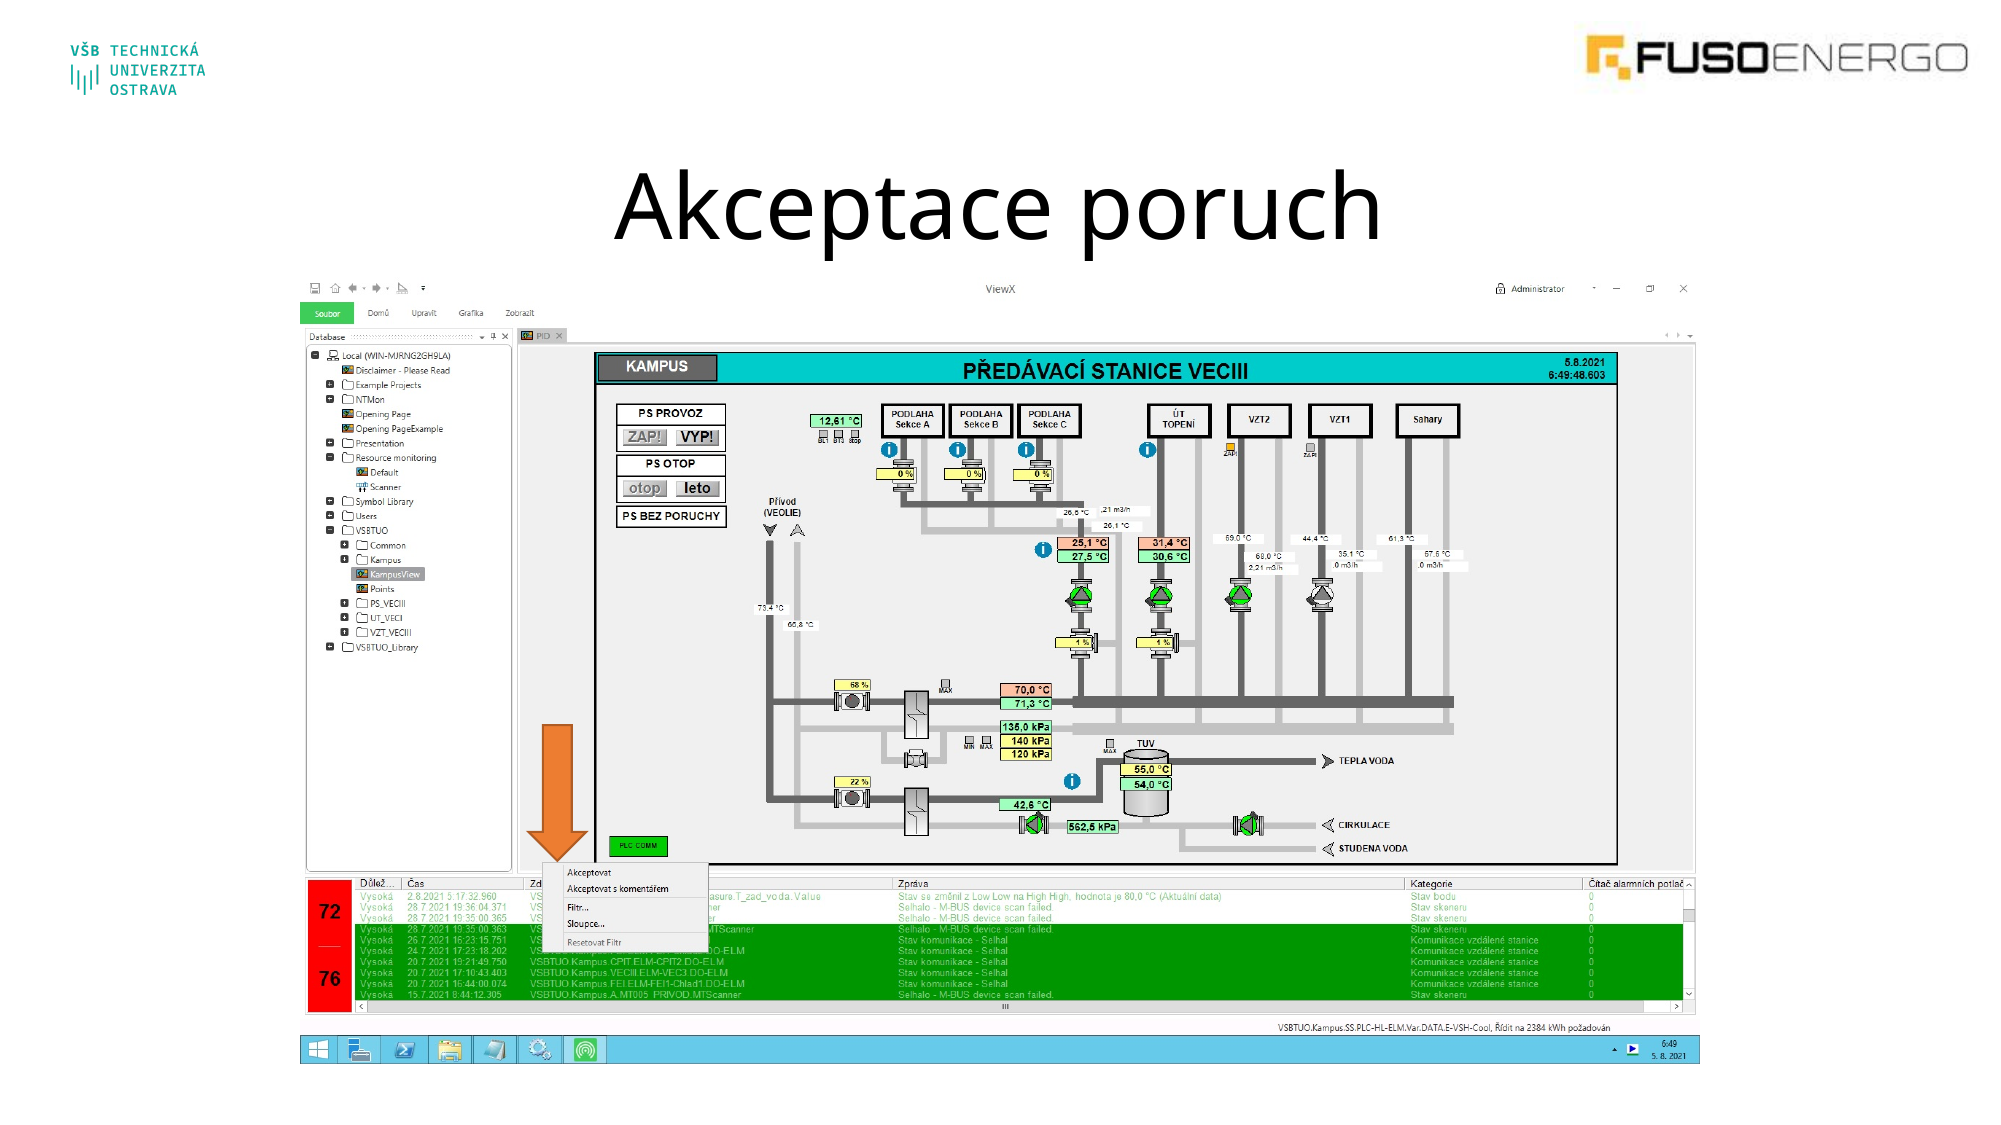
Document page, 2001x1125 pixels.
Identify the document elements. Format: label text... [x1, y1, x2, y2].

picture [1574, 21, 1981, 95]
picture [300, 277, 1700, 1064]
title Akceptace poruch [137, 141, 1863, 278]
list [70, 41, 205, 95]
